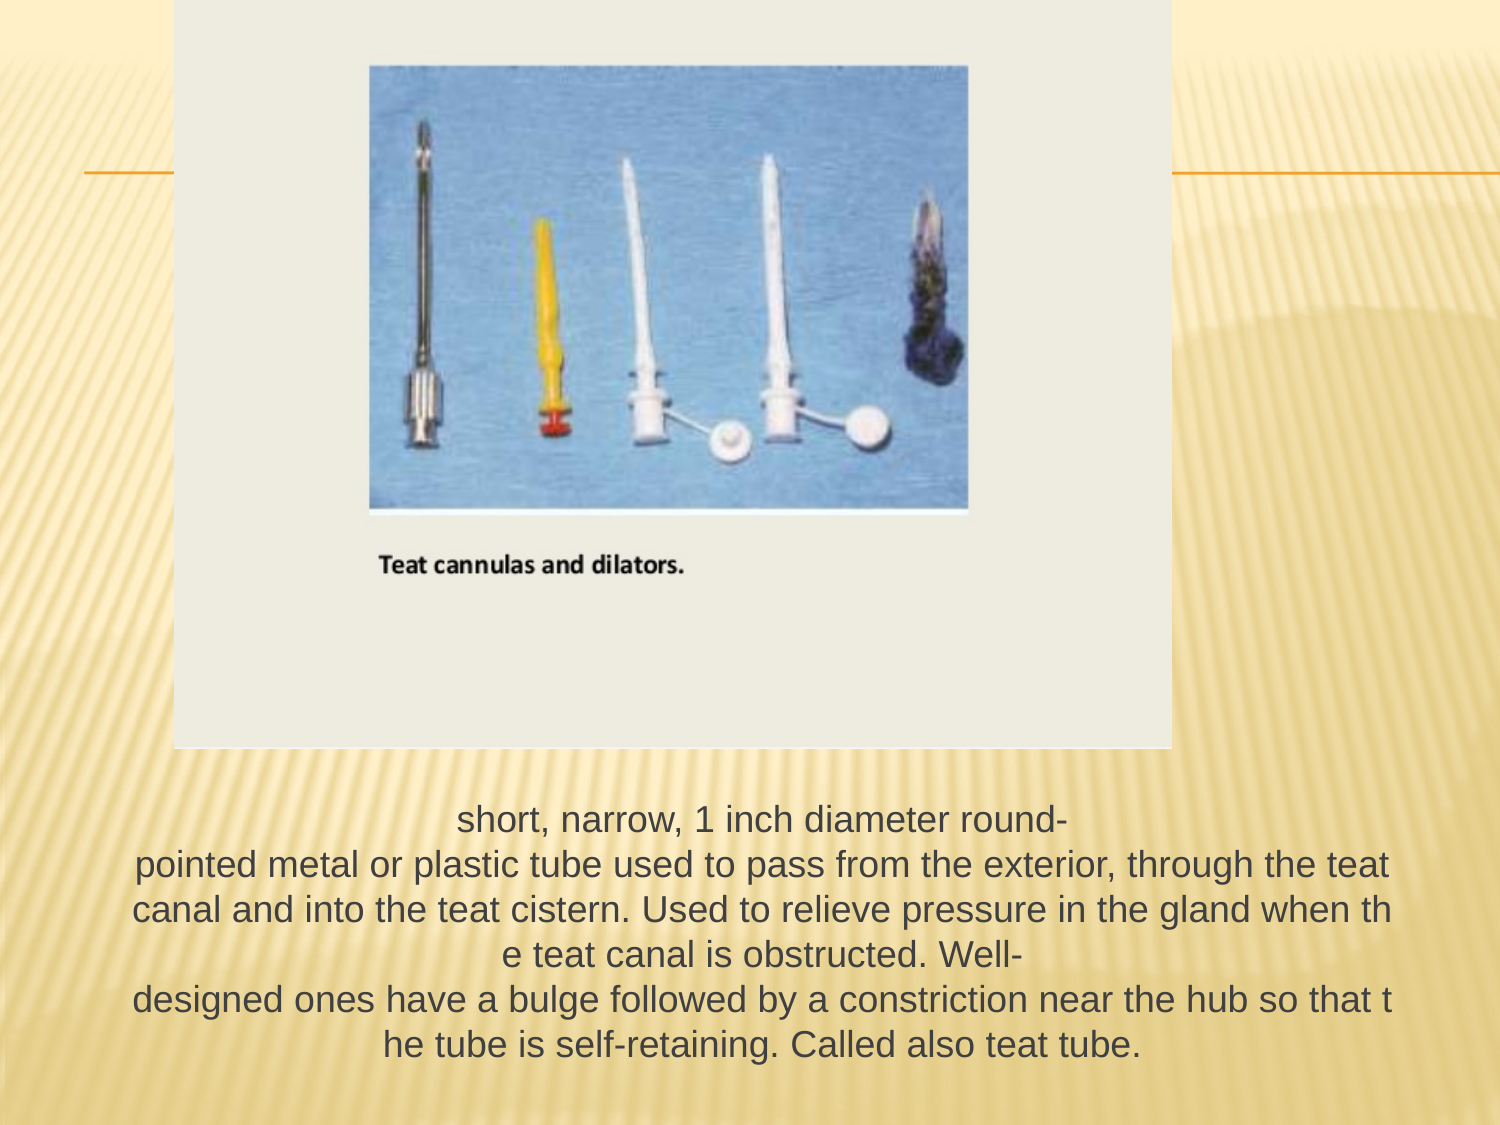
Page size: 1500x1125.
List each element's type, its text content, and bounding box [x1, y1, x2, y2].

text_box short, narrow, 1 inch diameter round-pointed metal or plastic tube used to pass from the exterior, through the teatcanal and into the teat cistern. Used to relieve pressure in the gland when the teat canal is obstructed. Well-designed ones have a bulge followed by a constriction near the hub so that the tube is self-retaining. Called also teat tube. [112, 787, 1413, 1073]
picture [174, 0, 1172, 749]
